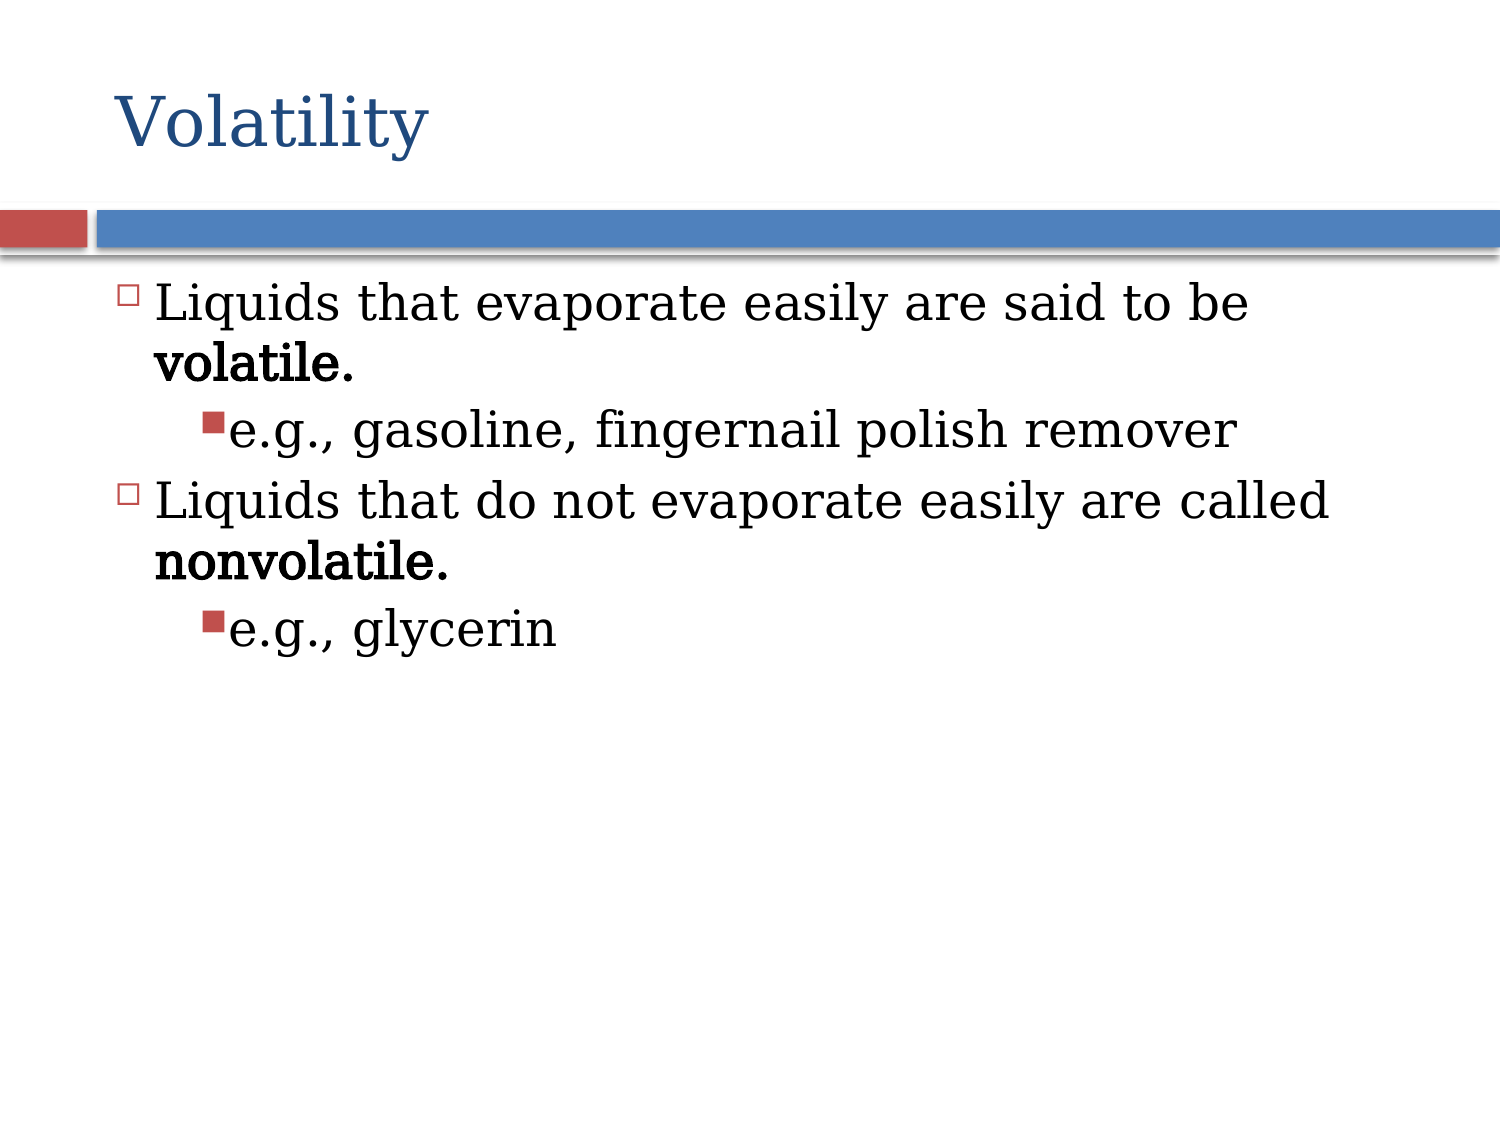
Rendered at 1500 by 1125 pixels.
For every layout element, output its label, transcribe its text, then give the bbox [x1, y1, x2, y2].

list Liquids that evaporate easily are said to be volatile. e.g., gasoline, fingernail polish remover Liquids that do not evaporate easily are called nonvolatile. e.g., glycerin [100, 262, 1438, 1000]
title Volatility [100, 37, 1438, 200]
